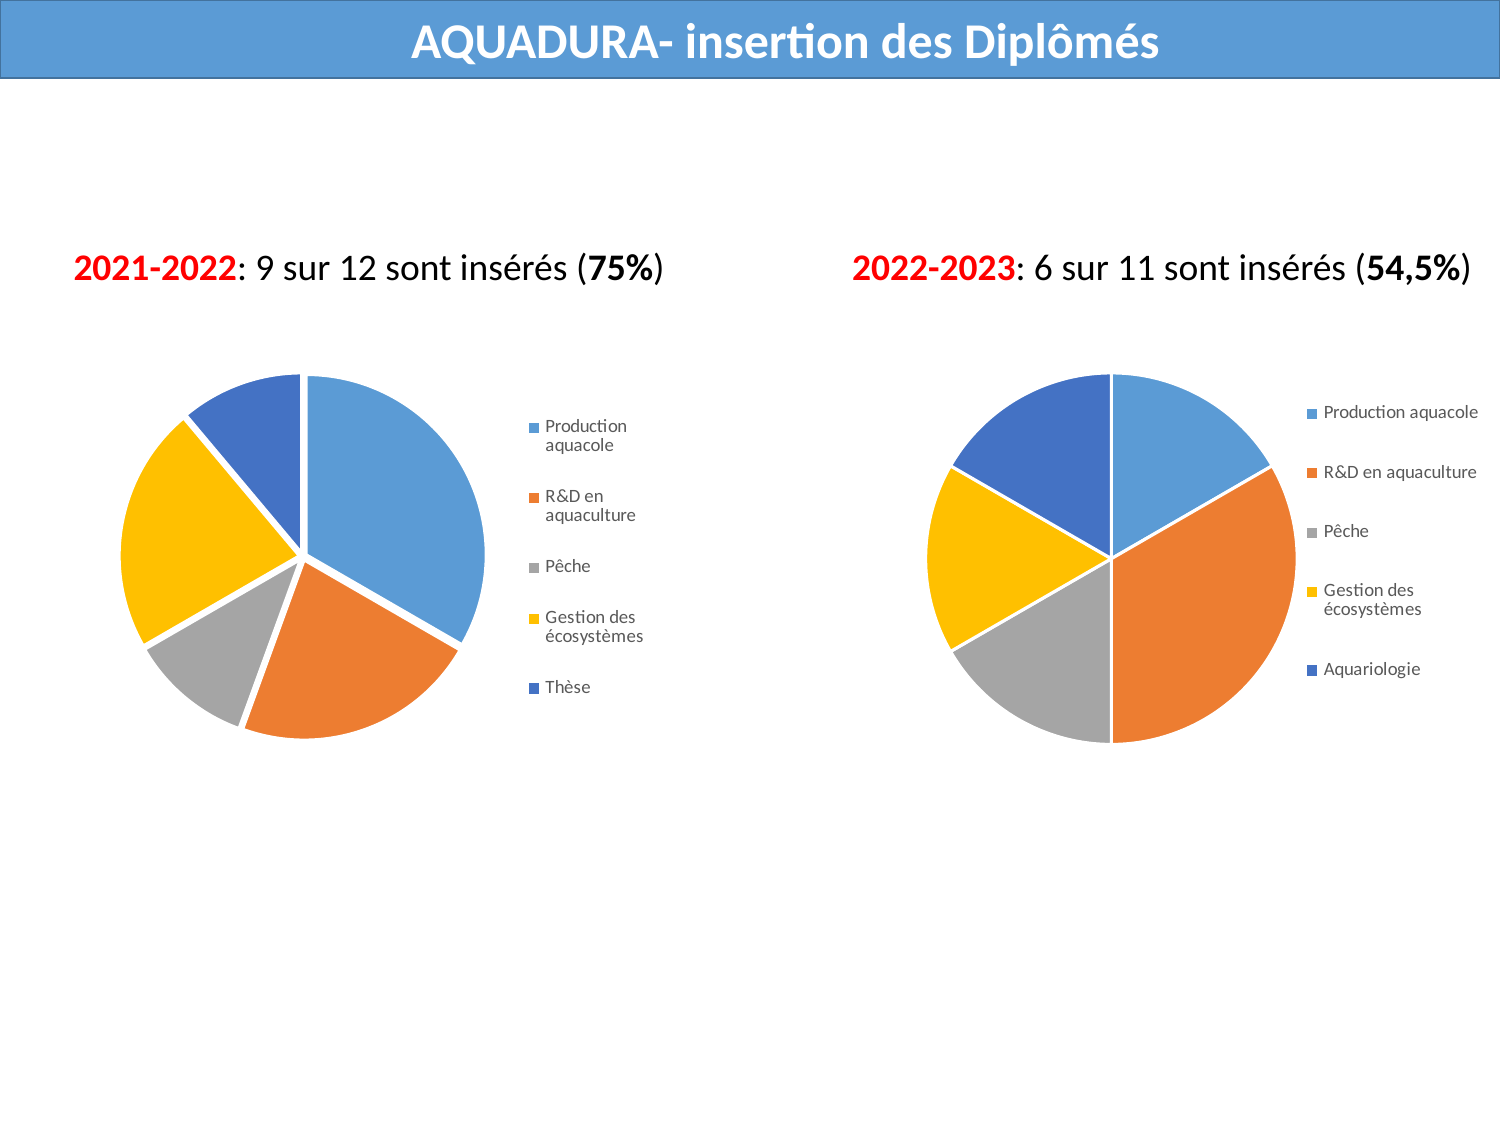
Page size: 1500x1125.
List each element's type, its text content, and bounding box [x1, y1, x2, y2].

text_box 2022-2023: 6 sur 11 sont insérés (54,5%) [837, 235, 1500, 296]
text_box 2021-2022: 9 sur 12 sont insérés (75%) [58, 235, 722, 296]
chart [736, 363, 1487, 814]
chart [0, 363, 662, 810]
text_box [0, 0, 1500, 79]
text_box AQUADURA- insertion des Diplômés [35, 1, 1500, 77]
